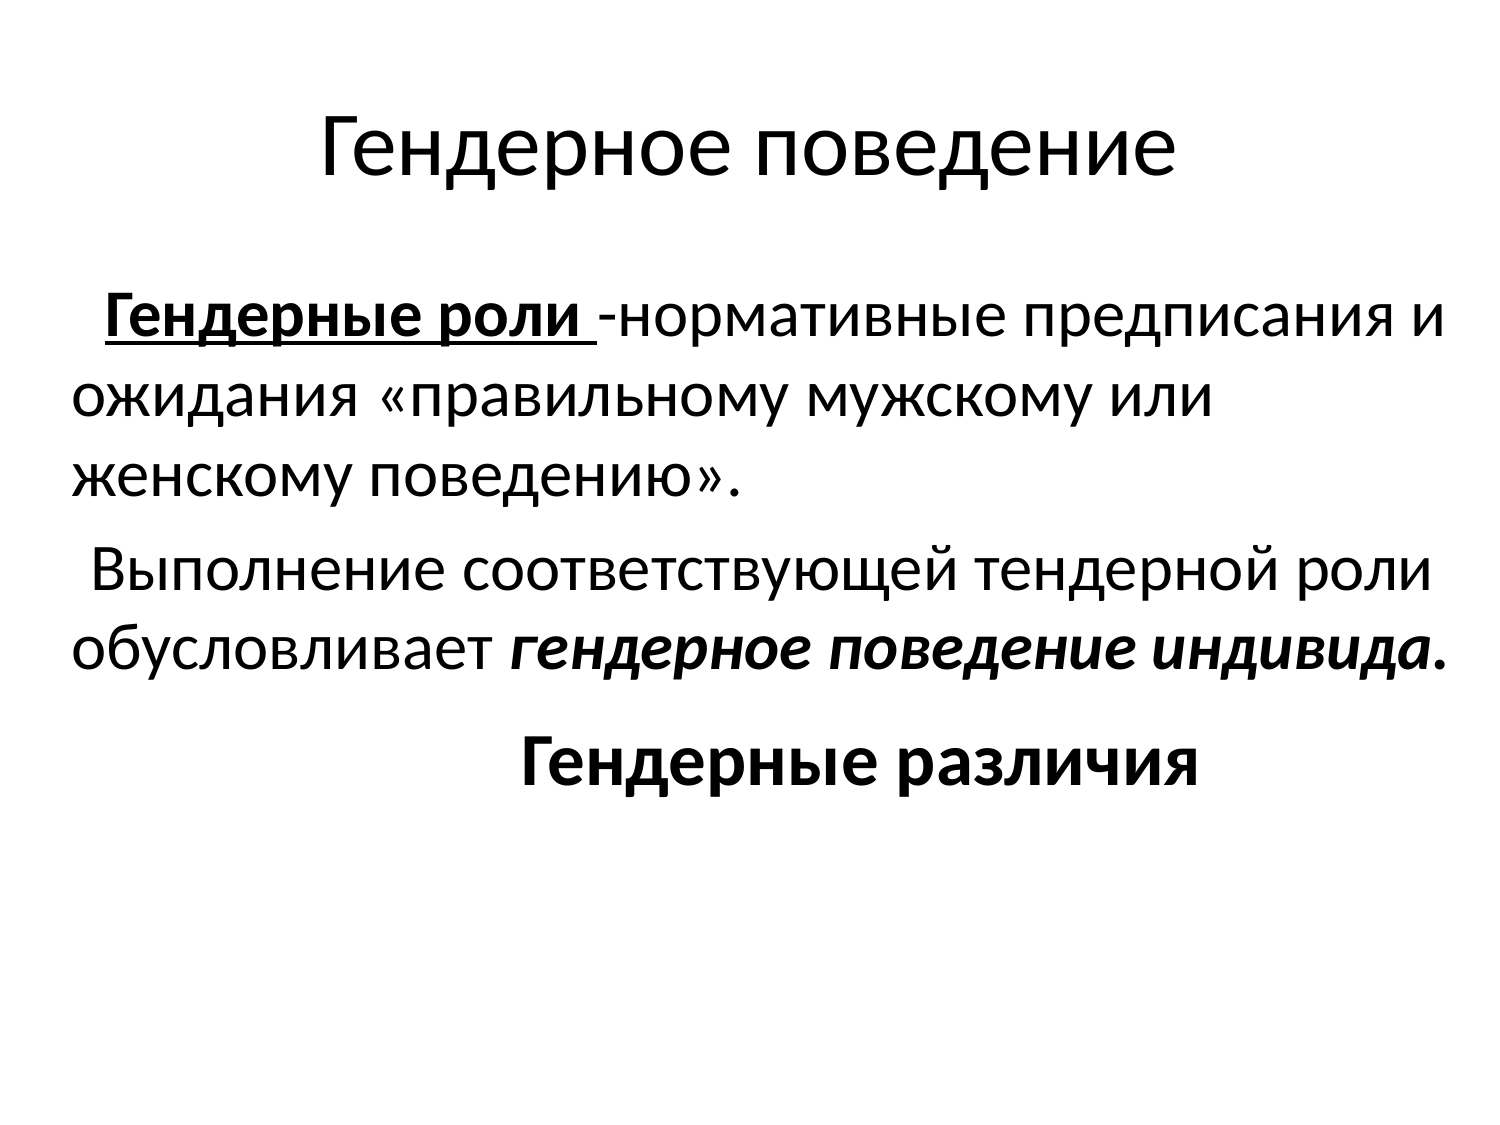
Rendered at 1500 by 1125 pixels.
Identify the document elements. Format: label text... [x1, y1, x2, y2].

text_box Гендерные различия [281, 703, 1442, 808]
list Гендерные роли -нормативные предписания и ожидания «правильному мужскому или женскому поведению». Выполнение соответствующей тендерной роли обусловливает гендерное поведение индивида. [0, 262, 1500, 739]
title Гендерное поведение [75, 45, 1425, 233]
